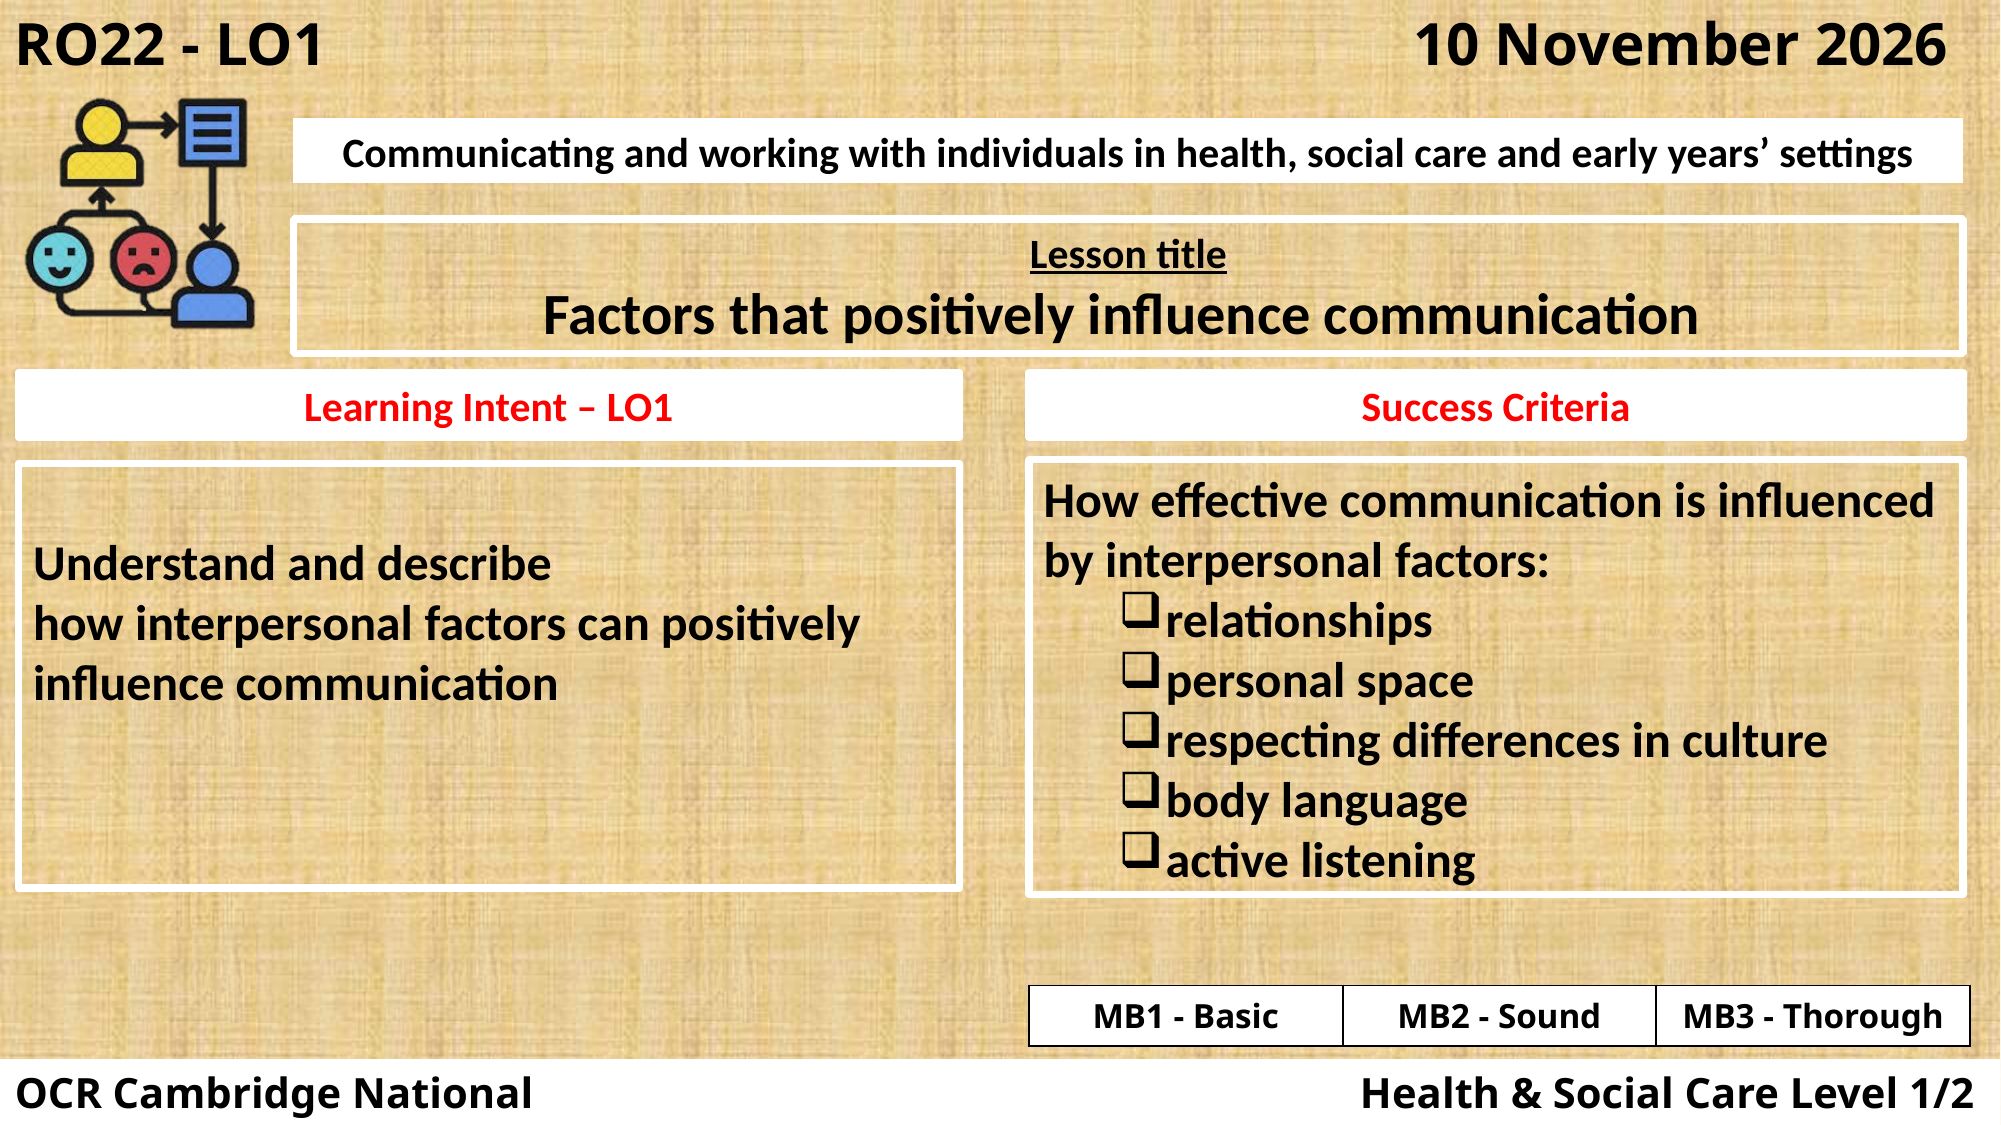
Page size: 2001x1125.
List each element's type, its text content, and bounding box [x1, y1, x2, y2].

table_header MB3 - Thorough [1657, 986, 1969, 1045]
text_box OCR Cambridge National [0, 1059, 1028, 1125]
text_box Health & Social Care Level 1/2 [1028, 1059, 2000, 1125]
table_header MB2 - Sound [1344, 986, 1655, 1045]
text_box How effective communication is influenced by interpersonal factors: relationships personal space respecting differences in culture body language active listening [1028, 459, 1964, 895]
picture [0, 0, 2001, 1125]
table_header MB1 - Basic [1030, 986, 1342, 1045]
text_box Understand and describe how interpersonal factors can positively influence communication [18, 463, 960, 889]
text_box Communicating and working with individuals in health, social care and early years’ settings [293, 118, 1963, 183]
text_box Learning Intent – LO1 [18, 372, 960, 438]
text_box 22 September 2020 [1205, 0, 1964, 94]
text_box Success Criteria [1028, 372, 1964, 438]
text_box Lesson title Factors that positively influence communication [293, 218, 1963, 354]
text_box RO22 - LO1 [0, 0, 398, 85]
